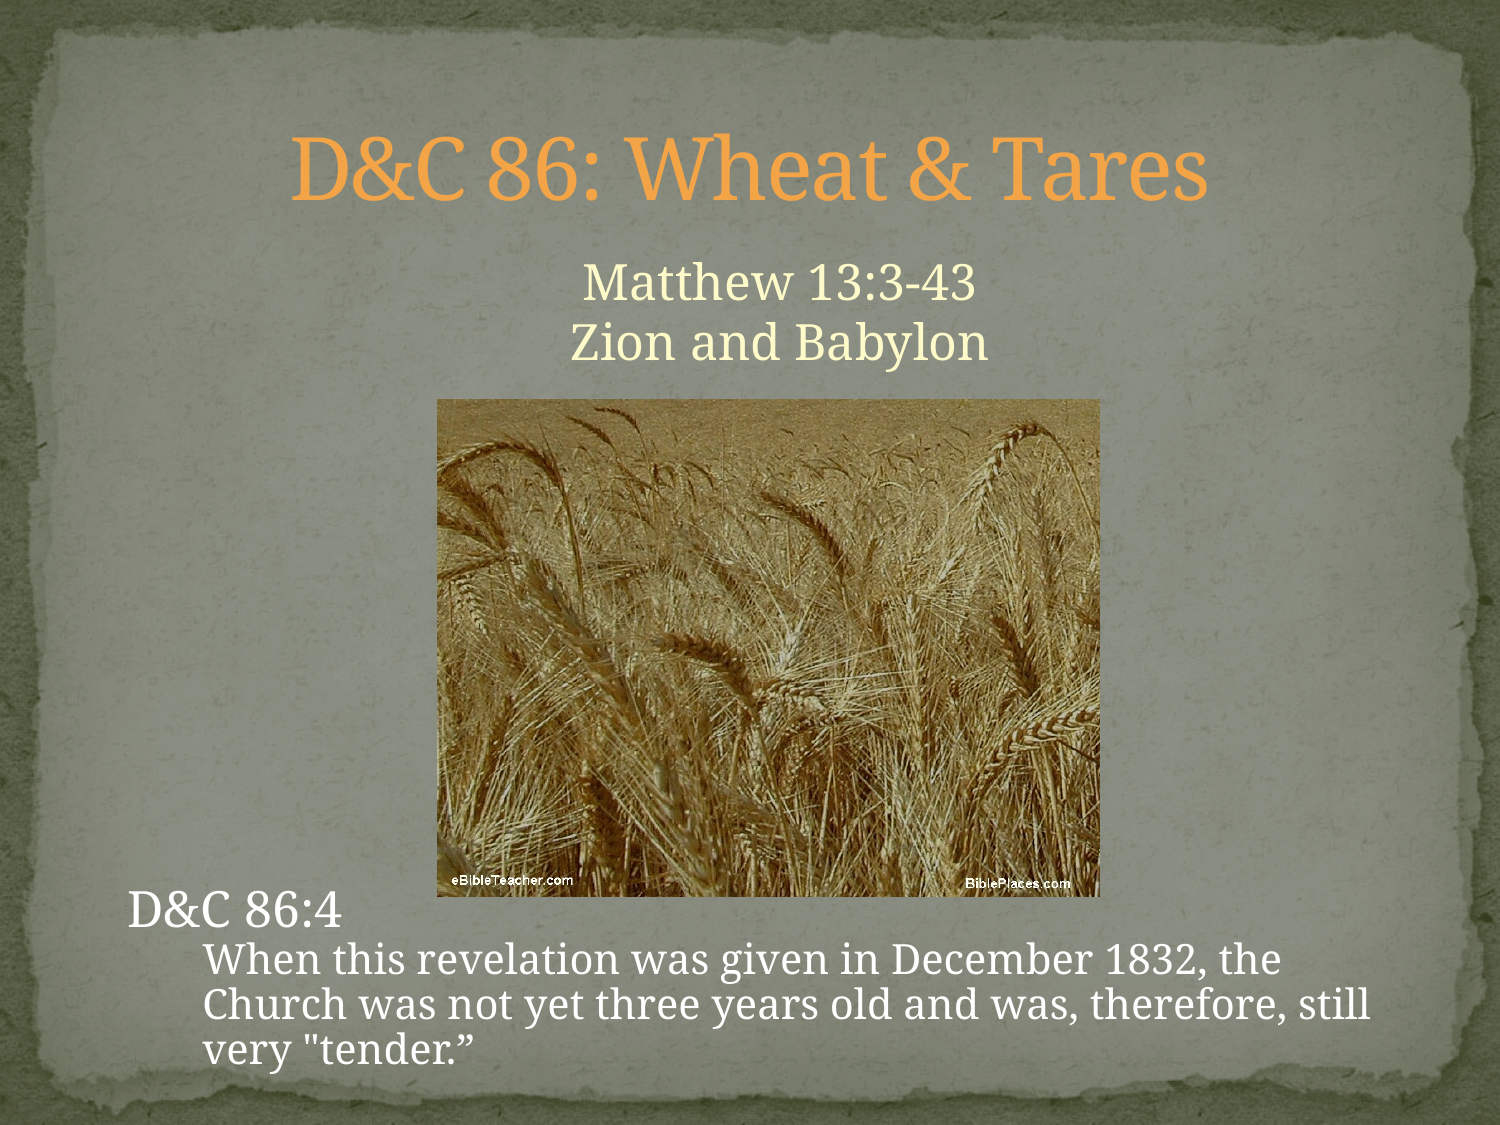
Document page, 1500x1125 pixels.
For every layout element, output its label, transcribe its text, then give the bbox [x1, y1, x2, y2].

text_box D&C 86:4 When this revelation was given in December 1832, the Church was not yet three years old and was, therefore, still very "tender.” [112, 876, 1388, 1081]
title D&C 86: Wheat & Tares [74, 24, 1425, 225]
list Matthew 13:3-43 Zion and Babylon [75, 249, 1425, 1000]
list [439, 402, 1100, 896]
